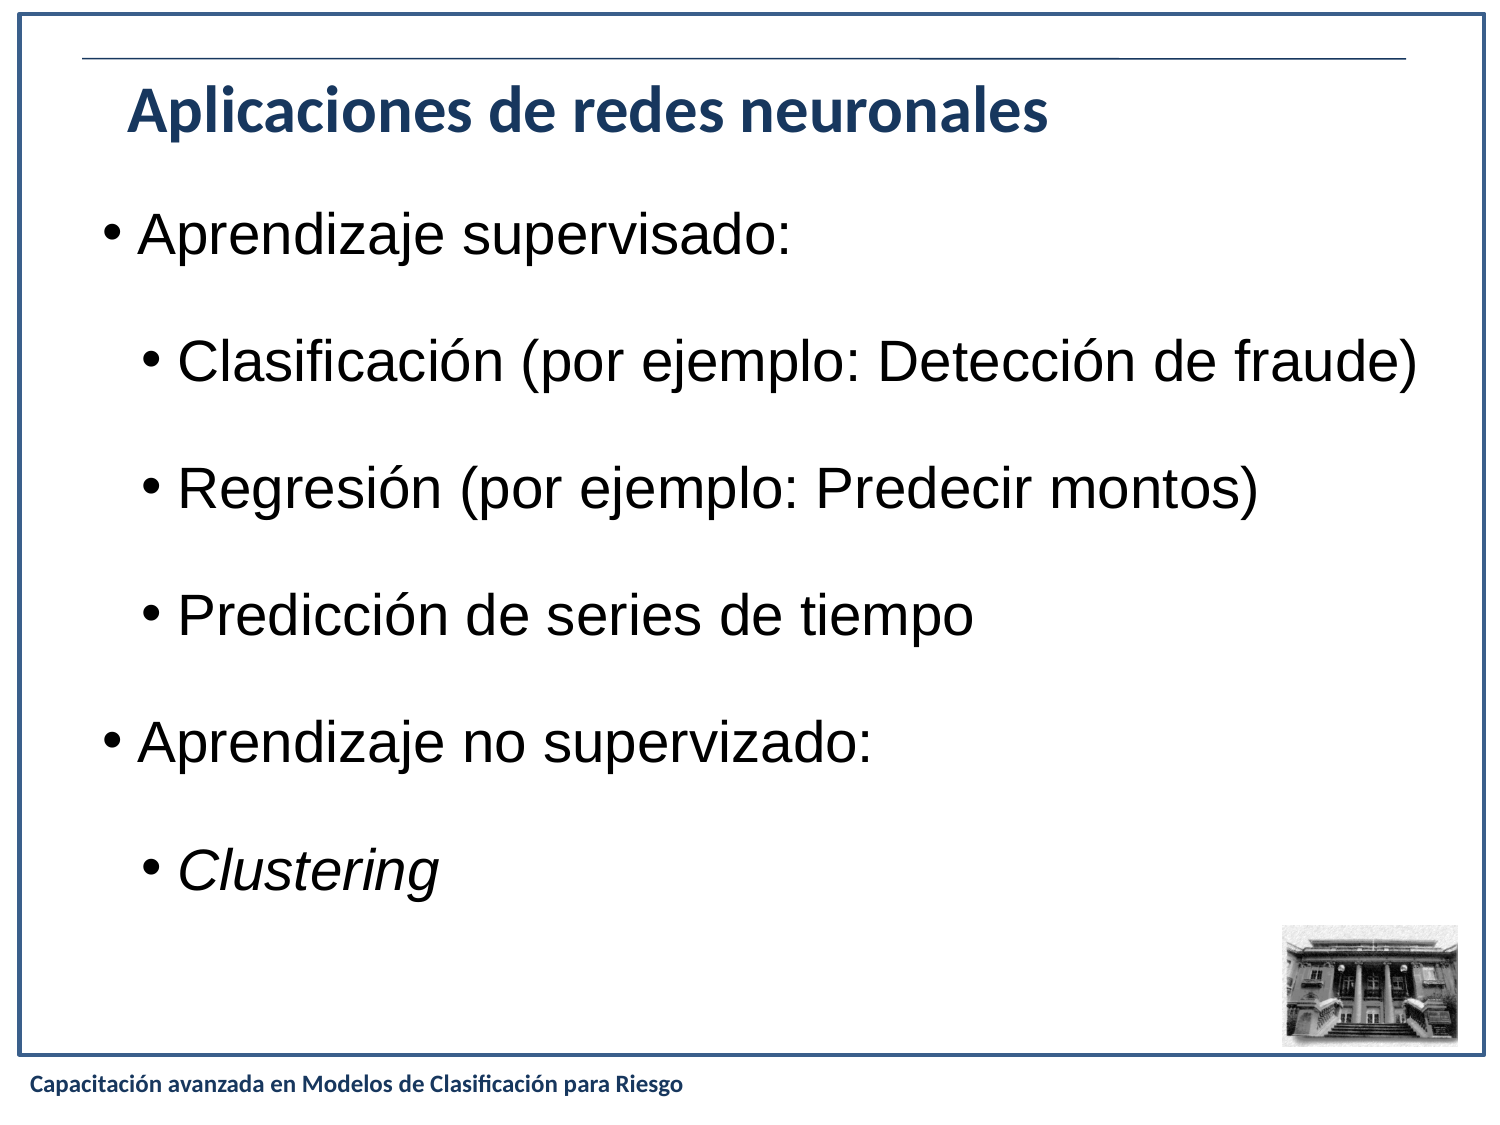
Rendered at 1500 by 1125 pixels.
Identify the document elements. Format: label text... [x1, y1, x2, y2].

text_box Aprendizaje supervisado: Clasificación (por ejemplo: Detección de fraude) Regresión (por ejemplo: Predecir montos) Predicción de series de tiempo Aprendizaje no supervizado: Clustering [87, 160, 1471, 909]
picture [1282, 925, 1458, 1047]
title Aplicaciones de redes neuronales [112, 37, 1388, 160]
